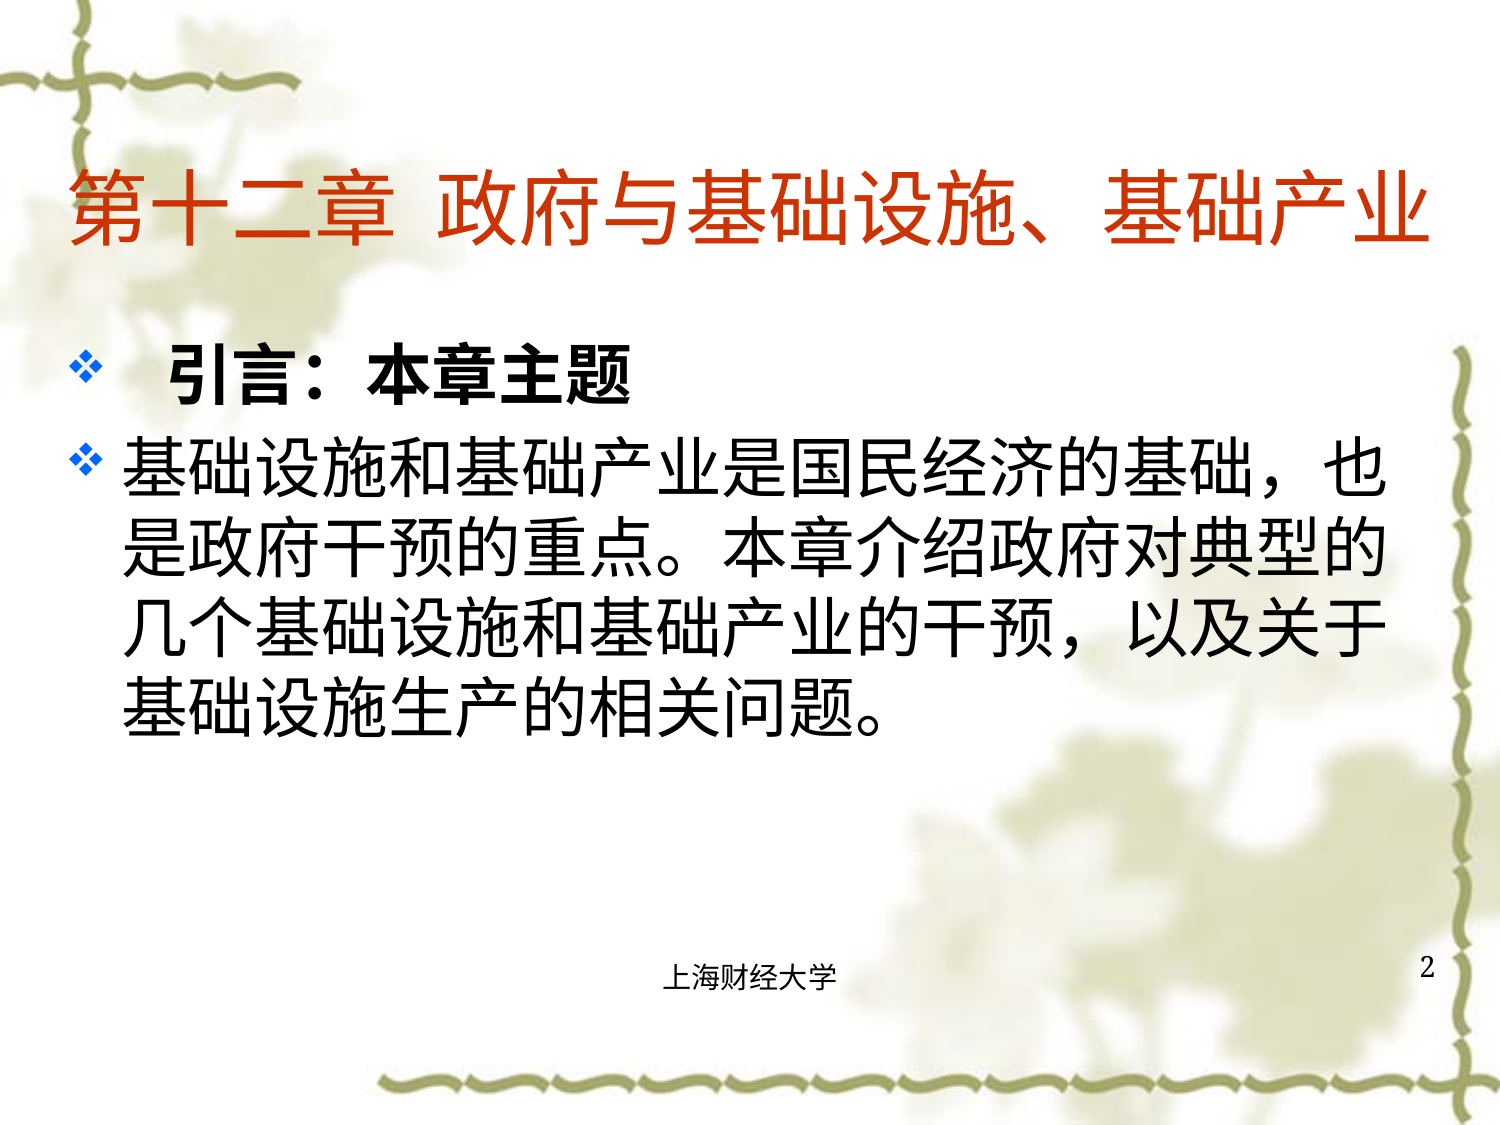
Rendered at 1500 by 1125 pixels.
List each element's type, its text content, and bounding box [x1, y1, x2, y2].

footer 上海财经大学 [512, 952, 988, 1066]
slide_number 2 [1074, 940, 1451, 1066]
picture [0, 0, 1500, 1125]
list 引言：本章主题 基础设施和基础产业是国民经济的基础，也是政府干预的重点。本章介绍政府对典型的几个基础设施和基础产业的干预，以及关于基础设施生产的相关问题。 [49, 324, 1452, 963]
title 第十二章 政府与基础设施、基础产业 [49, 112, 1451, 301]
